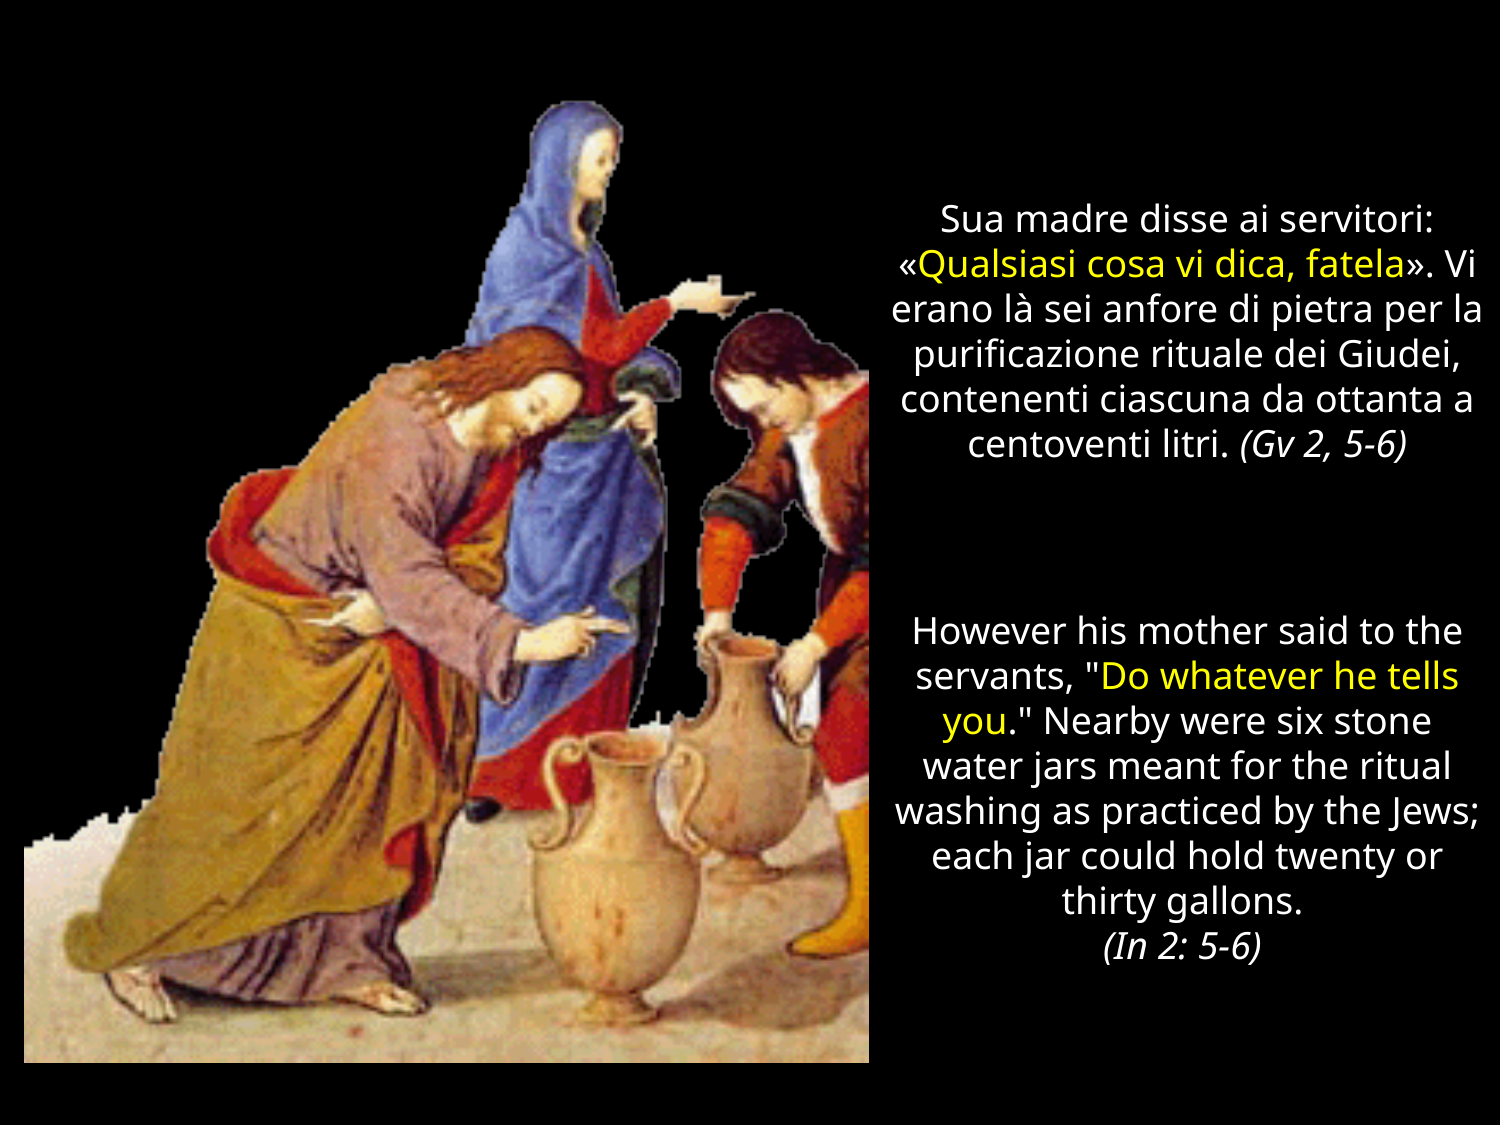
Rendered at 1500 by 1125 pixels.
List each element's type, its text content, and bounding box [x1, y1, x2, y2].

text_box However his mother said to the servants, "Do whatever he tells you." Nearby were six stone water jars meant for the ritual washing as practiced by the Jews; each jar could hold twenty or thirty gallons. (In 2: 5-6) [875, 599, 1500, 975]
text_box Sua madre disse ai servitori: «Qualsiasi cosa vi dica, fatela». Vi erano là sei anfore di pietra per la purificazione rituale dei Giudei, contenenti ciascuna da ottanta a centoventi litri. (Gv 2, 5-6) [875, 187, 1500, 473]
picture [24, 62, 869, 1063]
